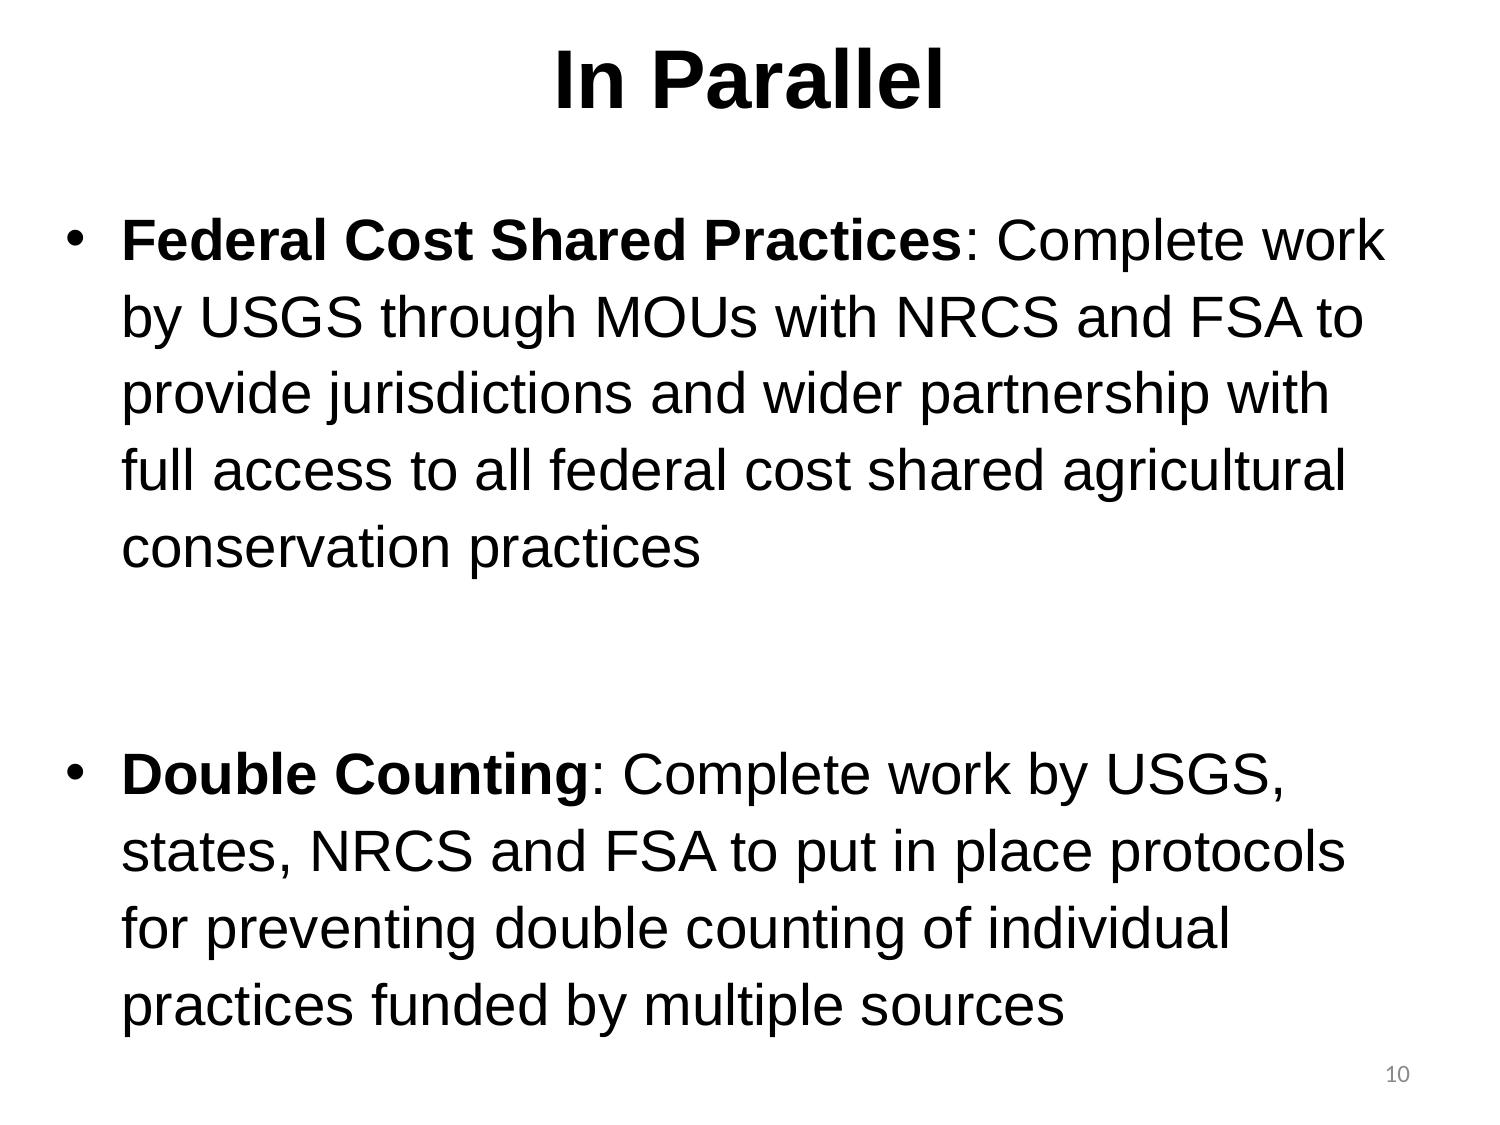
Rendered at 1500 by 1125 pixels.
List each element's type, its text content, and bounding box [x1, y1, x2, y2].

list Federal Cost Shared Practices: Complete work by USGS through MOUs with NRCS and FSA to provide jurisdictions and wider partnership with full access to all federal cost shared agricultural conservation practices Double Counting: Complete work by USGS, states, NRCS and FSA to put in place protocols for preventing double counting of individual practices funded by multiple sources [50, 187, 1438, 1088]
title In Parallel [75, 0, 1425, 150]
slide_number 10 [1074, 1042, 1425, 1103]
